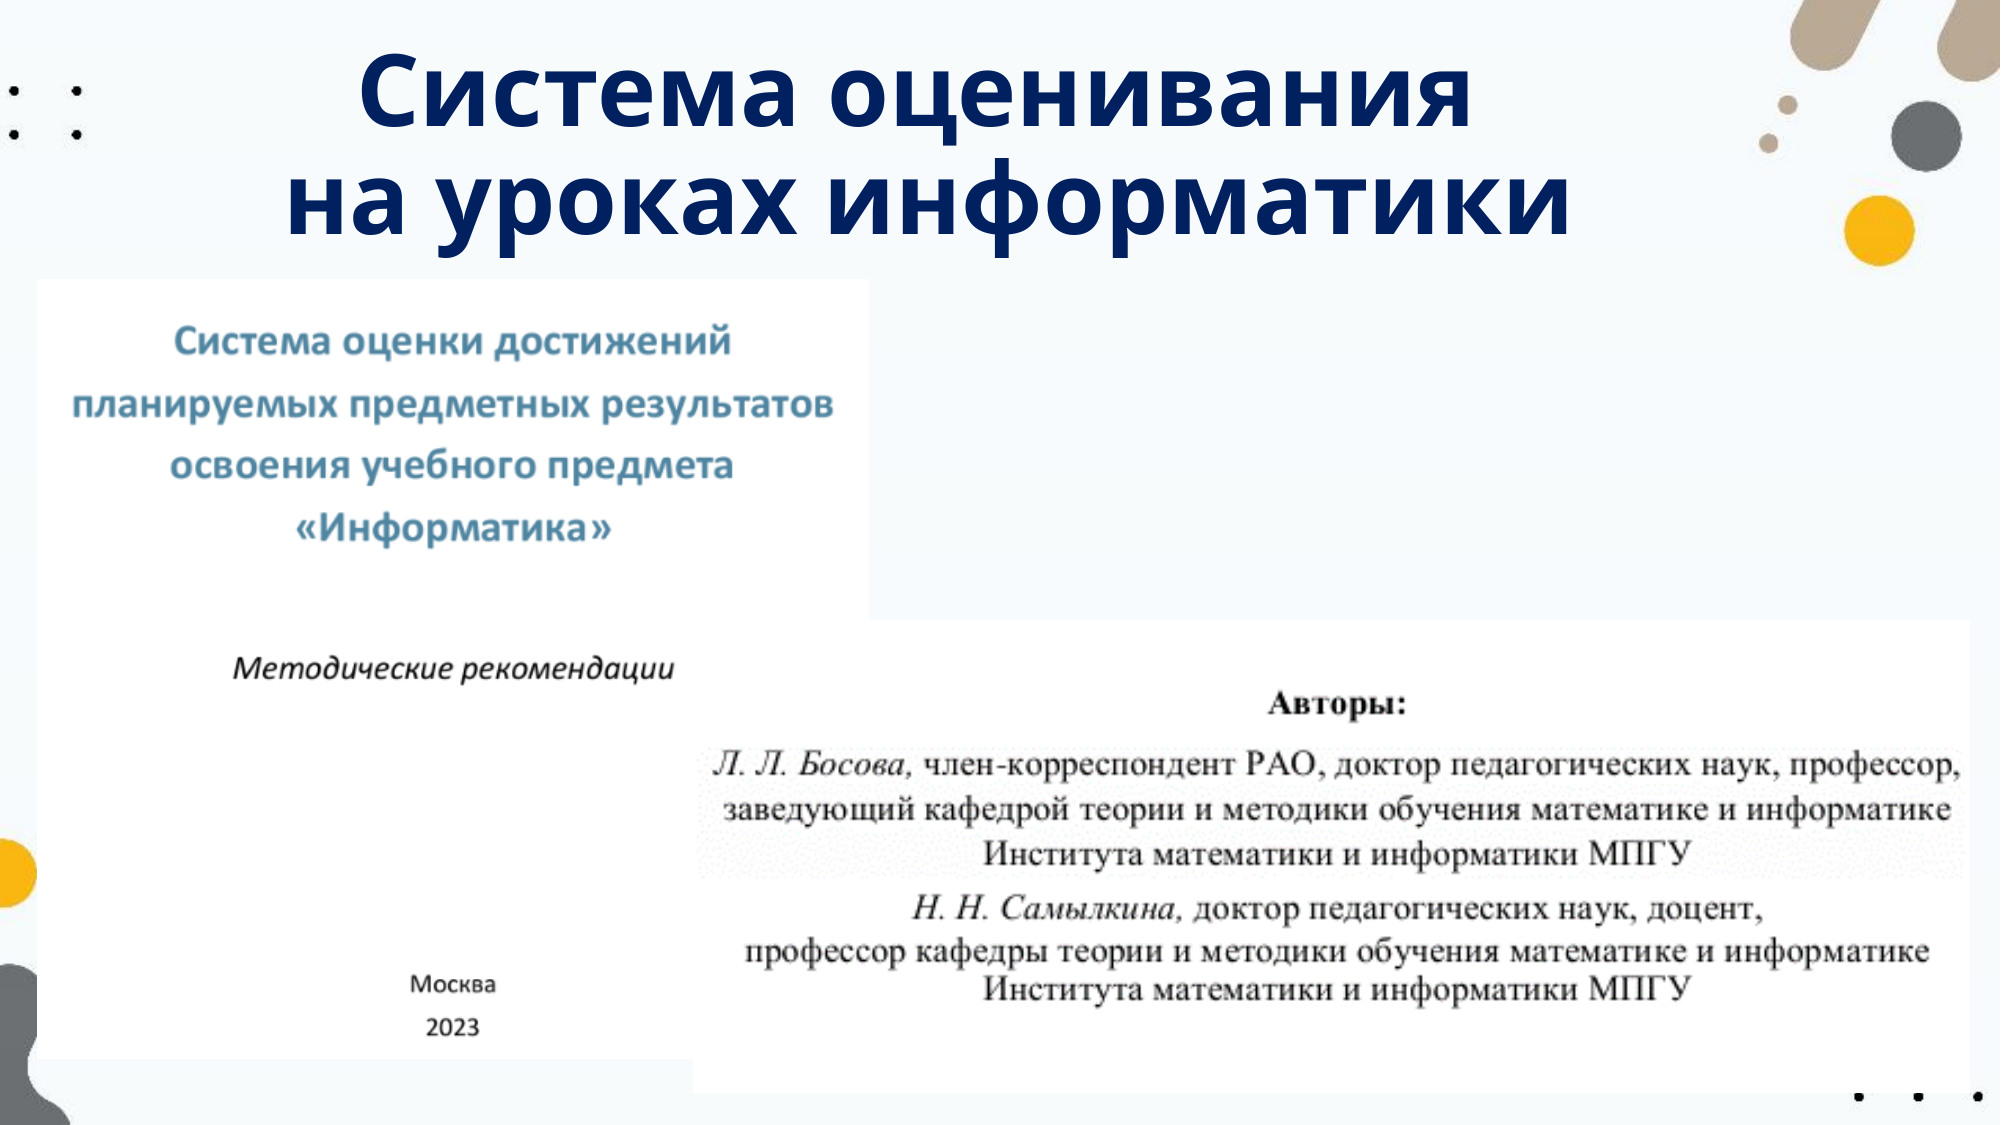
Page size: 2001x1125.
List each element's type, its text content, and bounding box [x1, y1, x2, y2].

title Система оценивания на уроках информатики [66, 84, 1792, 212]
picture [0, 0, 2000, 1125]
